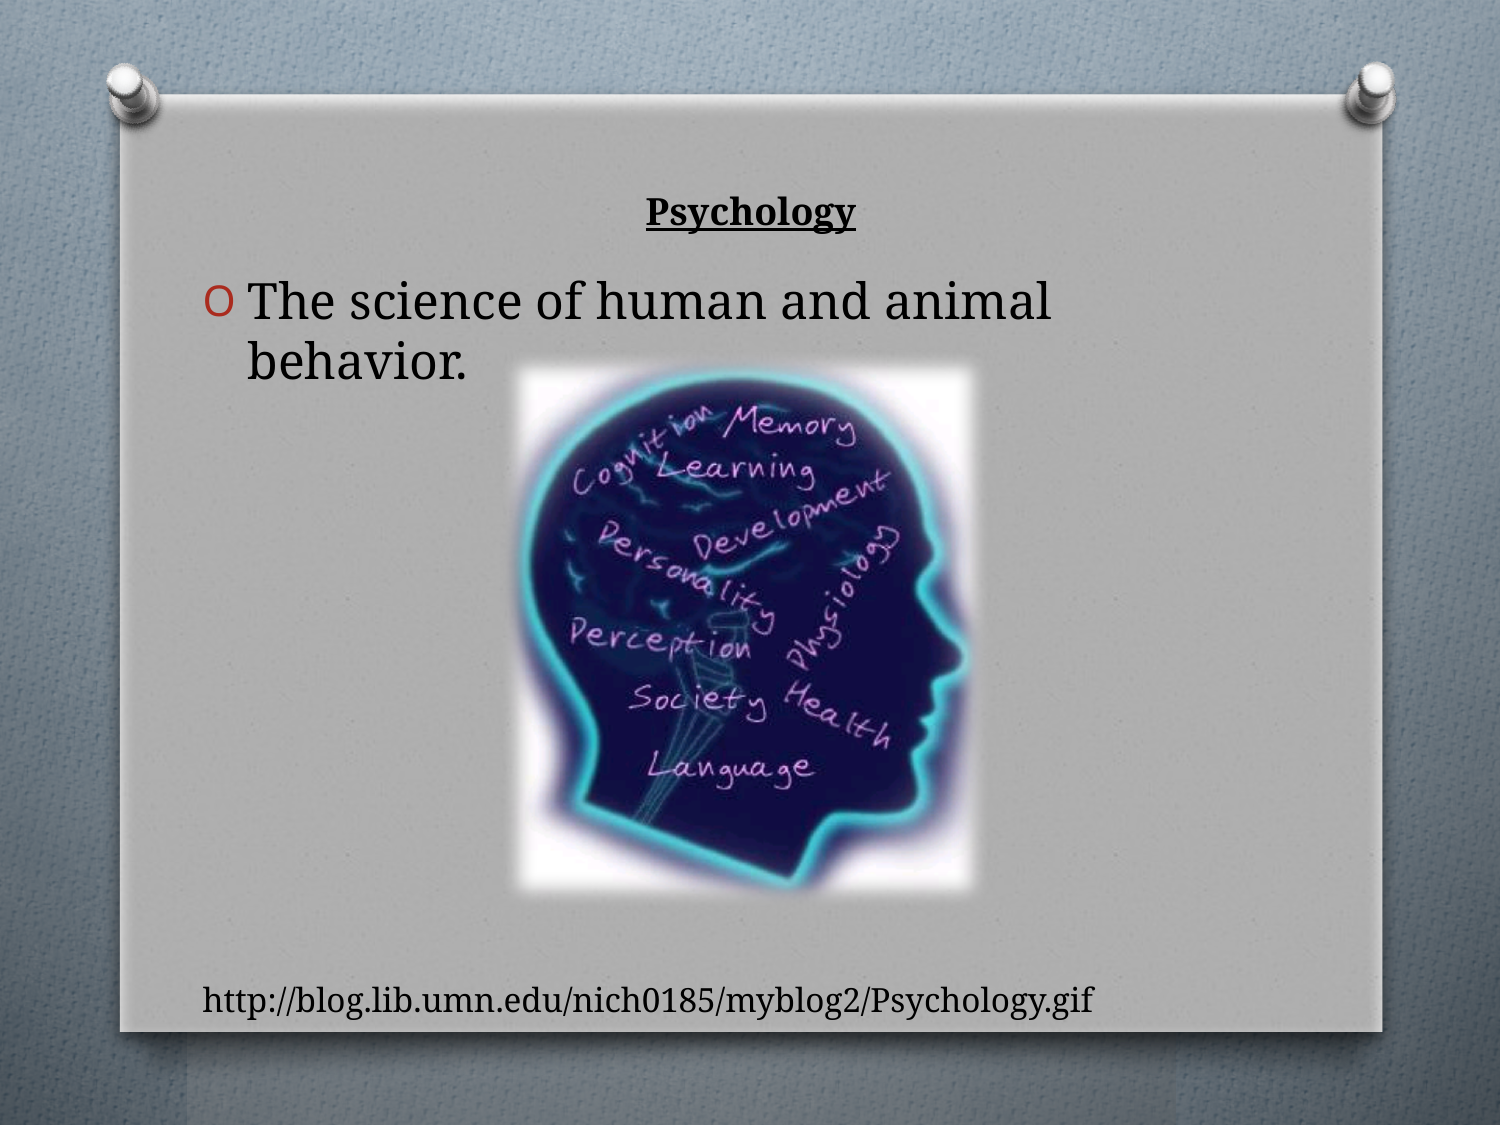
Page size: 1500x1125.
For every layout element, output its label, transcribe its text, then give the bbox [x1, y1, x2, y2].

picture [499, 349, 990, 909]
picture [75, 29, 198, 153]
title Psychology [179, 134, 1323, 332]
list The science of human and animal behavior. http://blog.lib.umn.edu/nich0185/myblog2/Psychology.gif [187, 262, 1259, 1000]
picture [1317, 35, 1439, 156]
